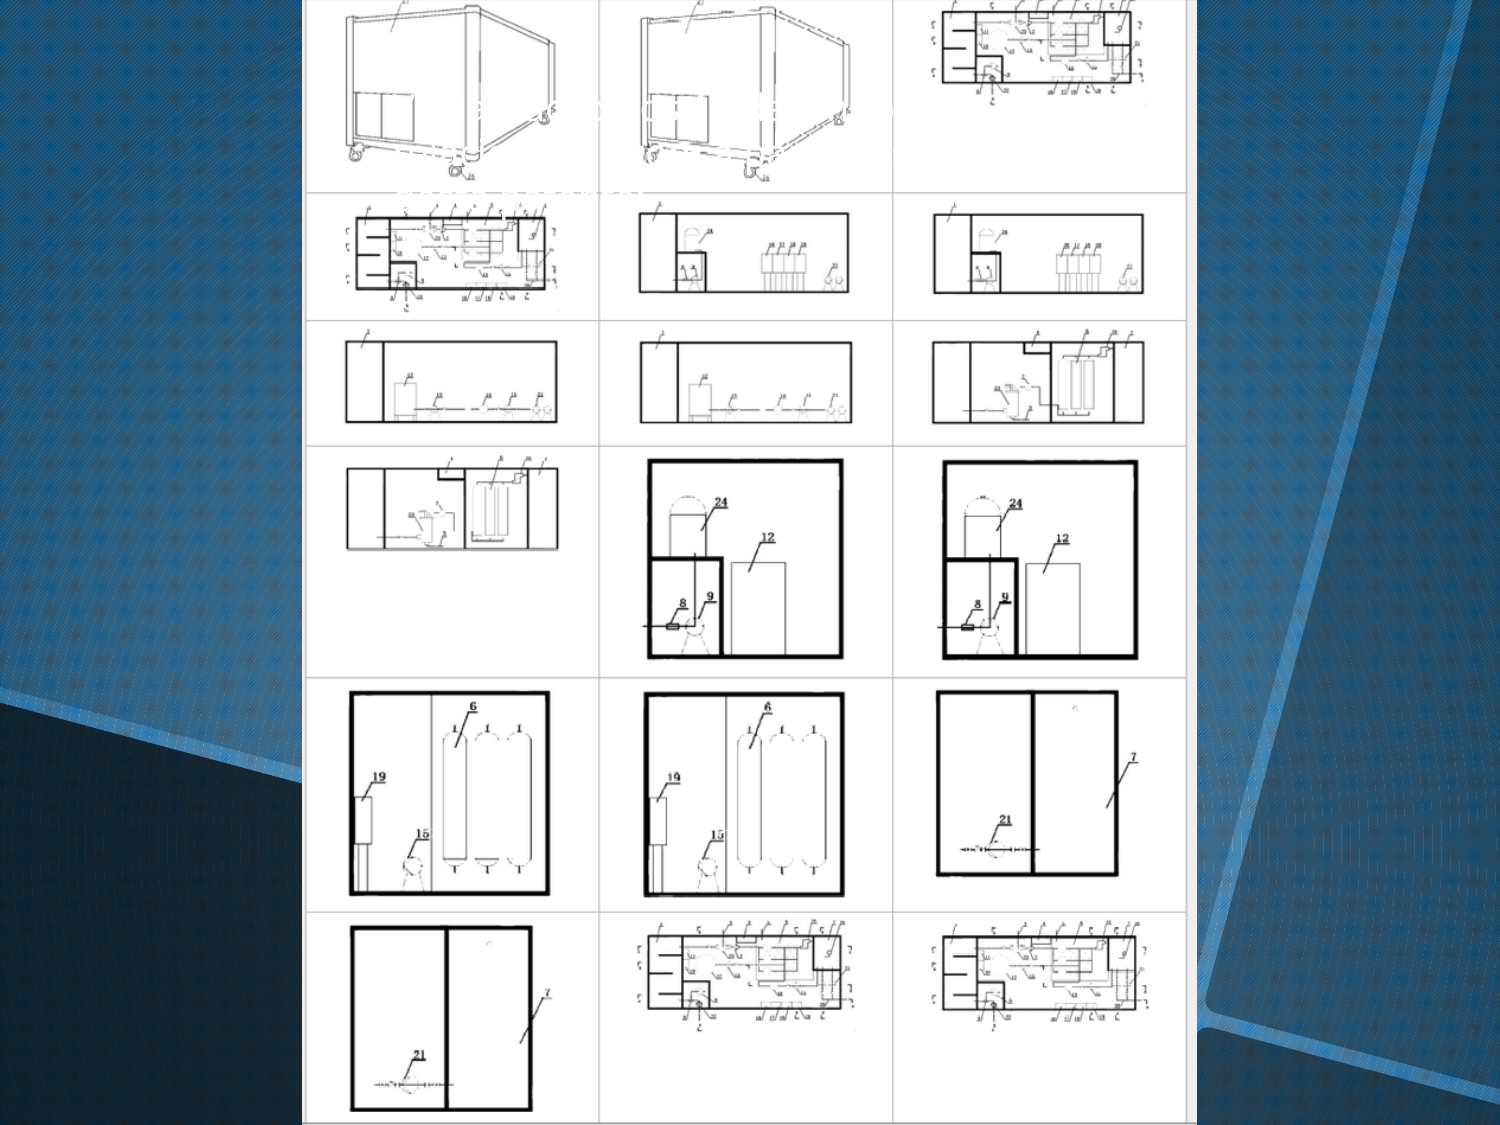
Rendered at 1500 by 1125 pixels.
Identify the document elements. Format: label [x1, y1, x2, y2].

picture [301, 0, 1197, 1125]
